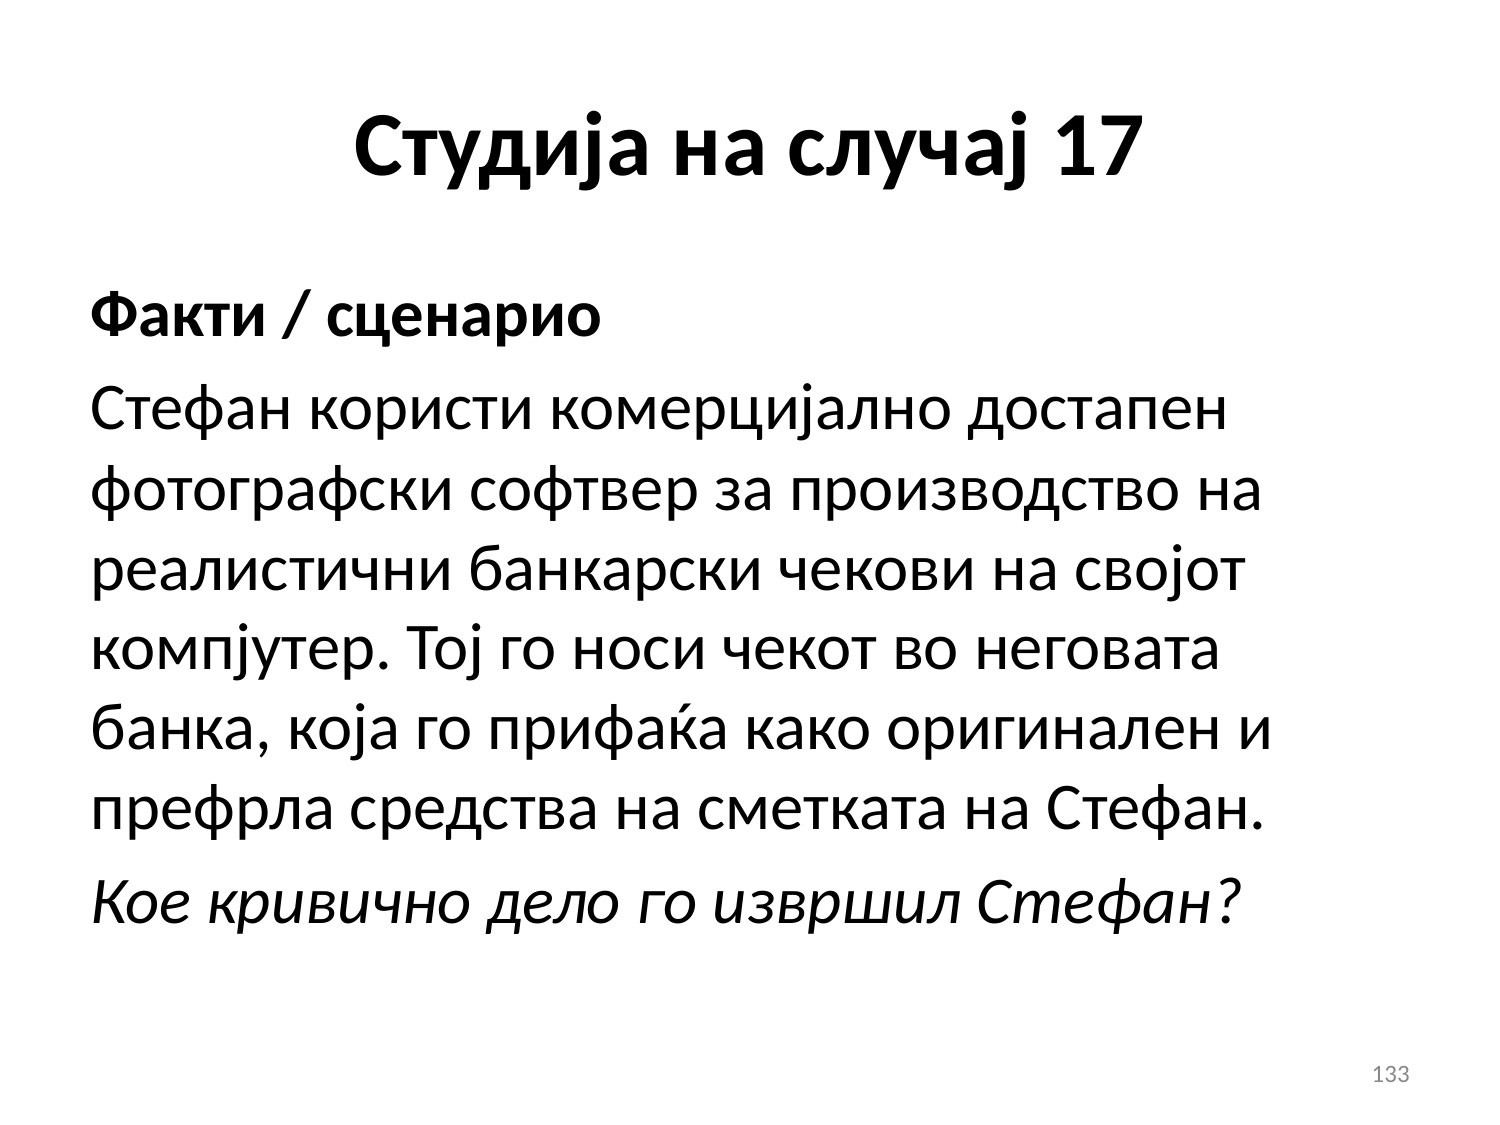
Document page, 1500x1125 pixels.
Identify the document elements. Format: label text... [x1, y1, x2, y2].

title Студија на случај 17 [75, 45, 1425, 233]
slide_number 133 [1074, 1042, 1425, 1103]
list Факти / сценарио Стефан користи комерцијално достапен фотографски софтвер за производство на реалистични банкарски чекови на својот компјутер. Тој го носи чекот во неговата банка, која го прифаќа како оригинален и префрла средства на сметката на Стефан. Кое кривично дело го извршил Стефан? [75, 262, 1425, 1005]
